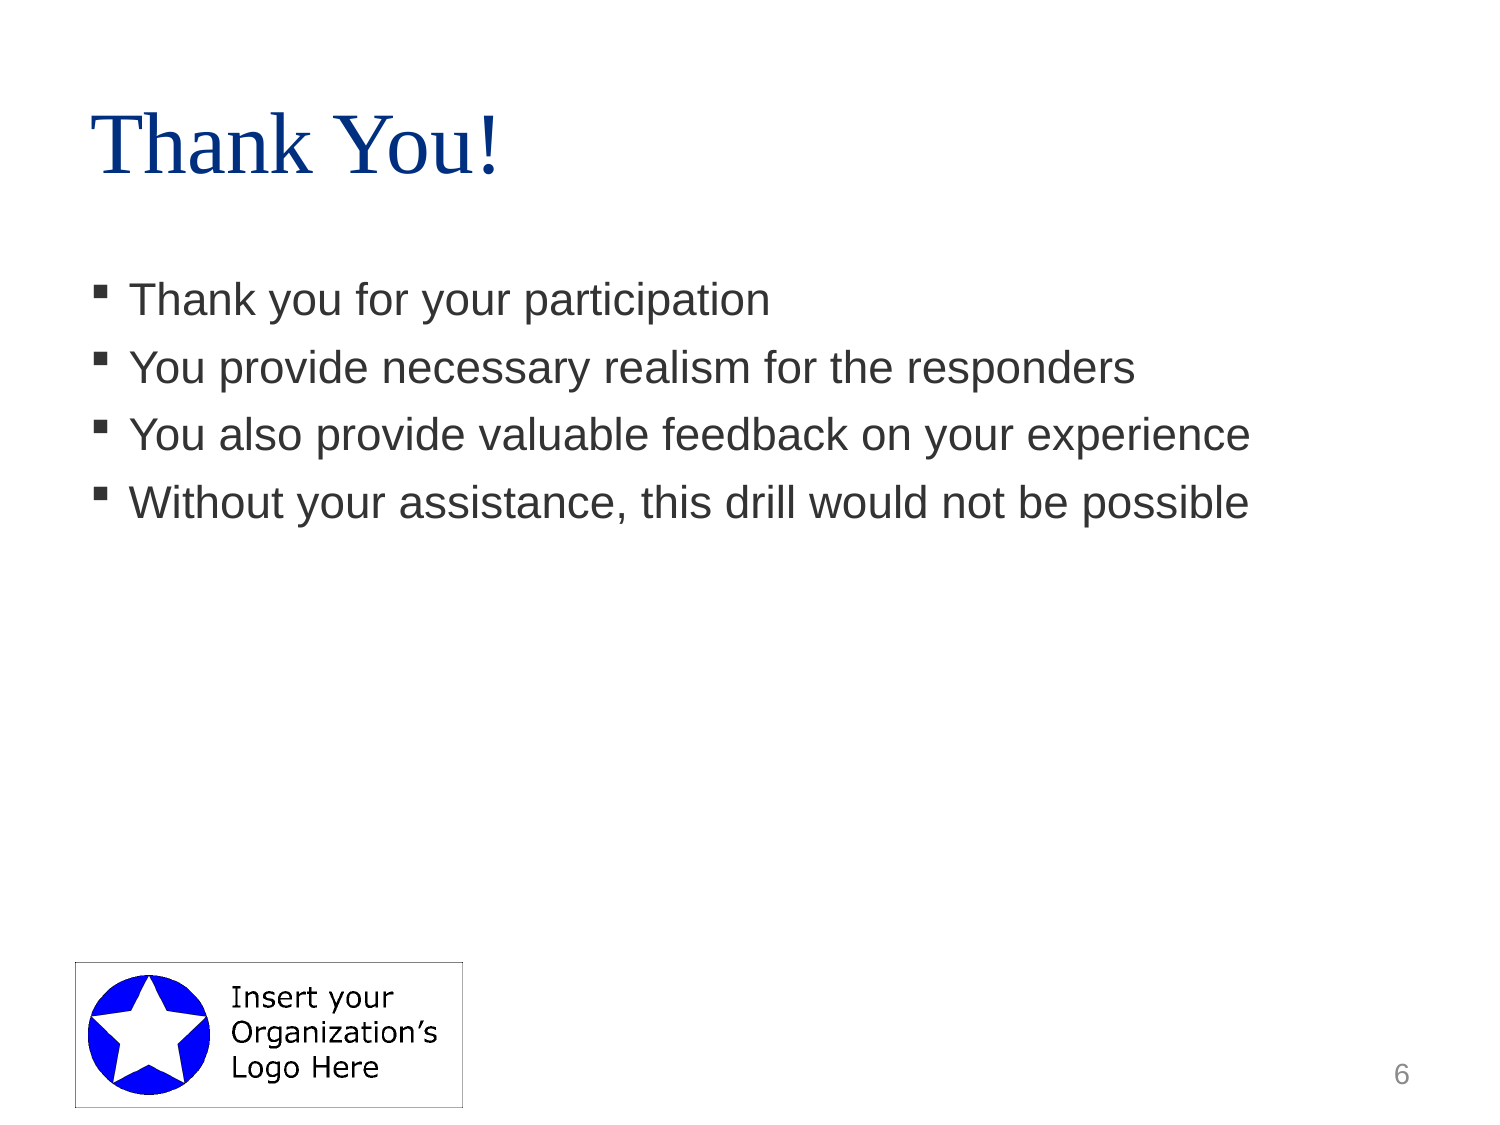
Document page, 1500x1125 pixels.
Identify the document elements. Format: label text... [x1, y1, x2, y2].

picture [75, 1005, 463, 1108]
slide_number 6 [1074, 1042, 1425, 1103]
list Thank you for your participation You provide necessary realism for the responders You also provide valuable feedback on your experience Without your assistance, this drill would not be possible [75, 262, 1425, 1005]
title Thank You! [75, 45, 1425, 233]
text_box [249, 299, 1350, 775]
